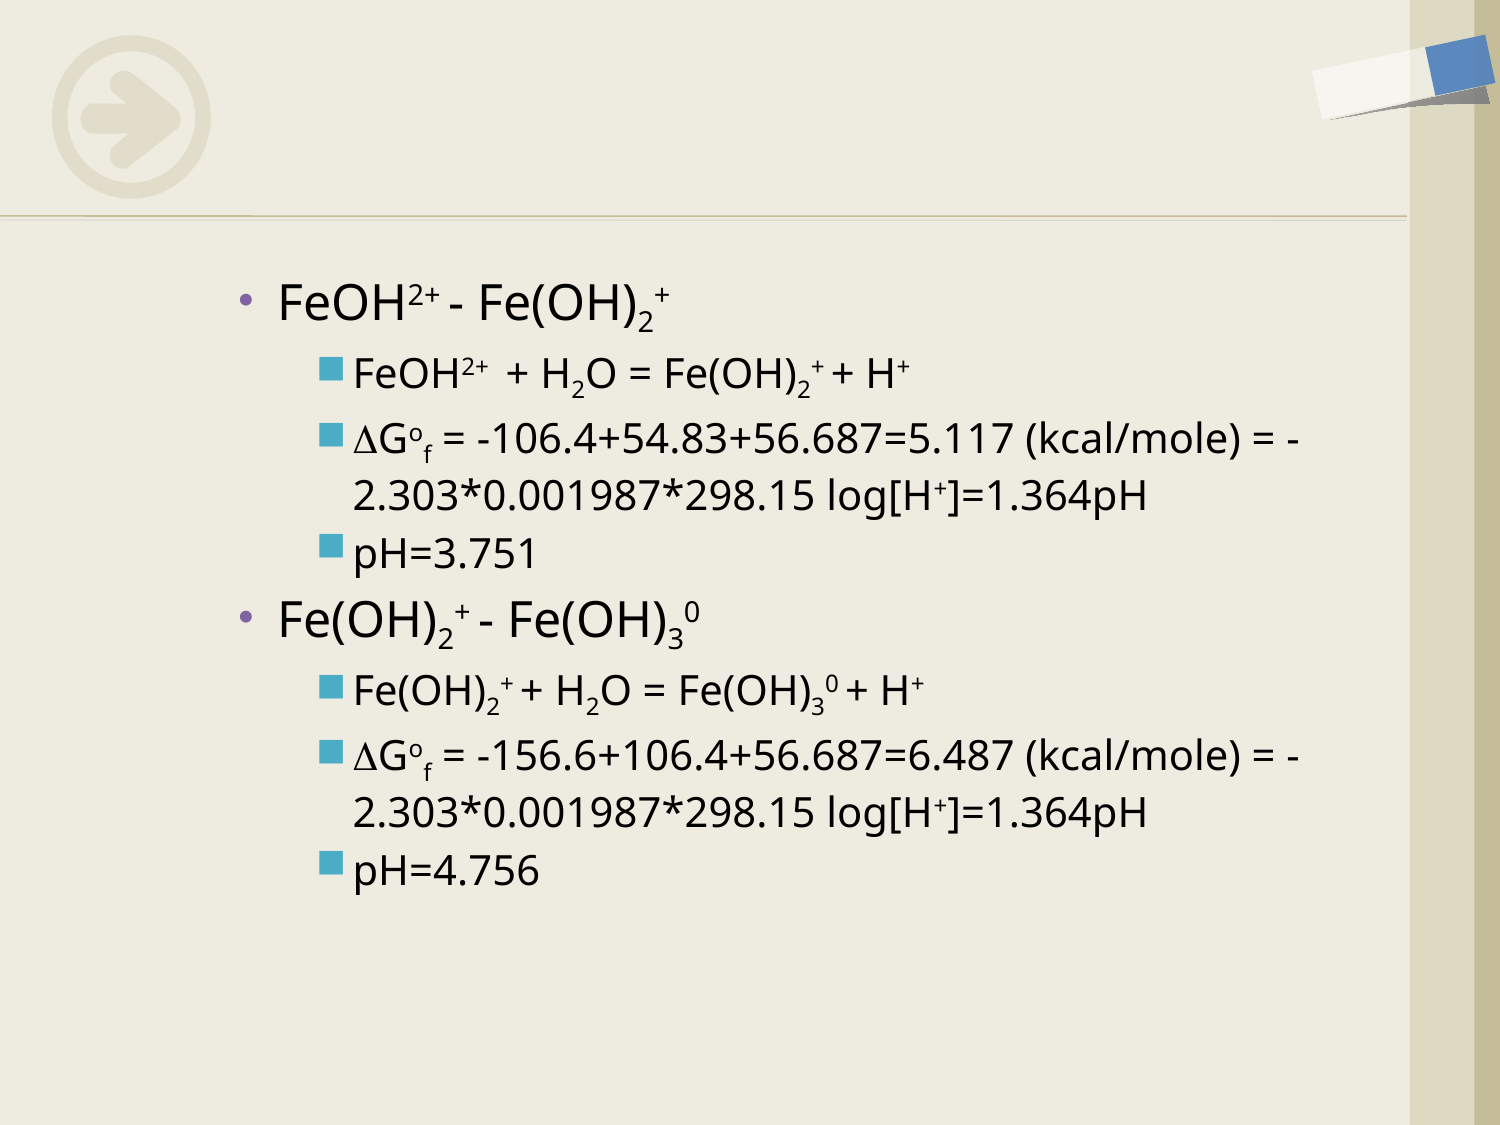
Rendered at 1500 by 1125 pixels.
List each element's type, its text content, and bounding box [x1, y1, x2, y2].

list FeOH2+ - Fe(OH)2+ FeOH2+ + H2O = Fe(OH)2+ + H+ DGof = -106.4+54.83+56.687=5.117 (kcal/mole) = -2.303*0.001987*298.15 log[H+]=1.364pH pH=3.751 Fe(OH)2+ - Fe(OH)30 Fe(OH)2+ + H2O = Fe(OH)30 + H+ DGof = -156.6+106.4+56.687=6.487 (kcal/mole) = -2.303*0.001987*298.15 log[H+]=1.364pH pH=4.756 [75, 262, 1406, 1005]
